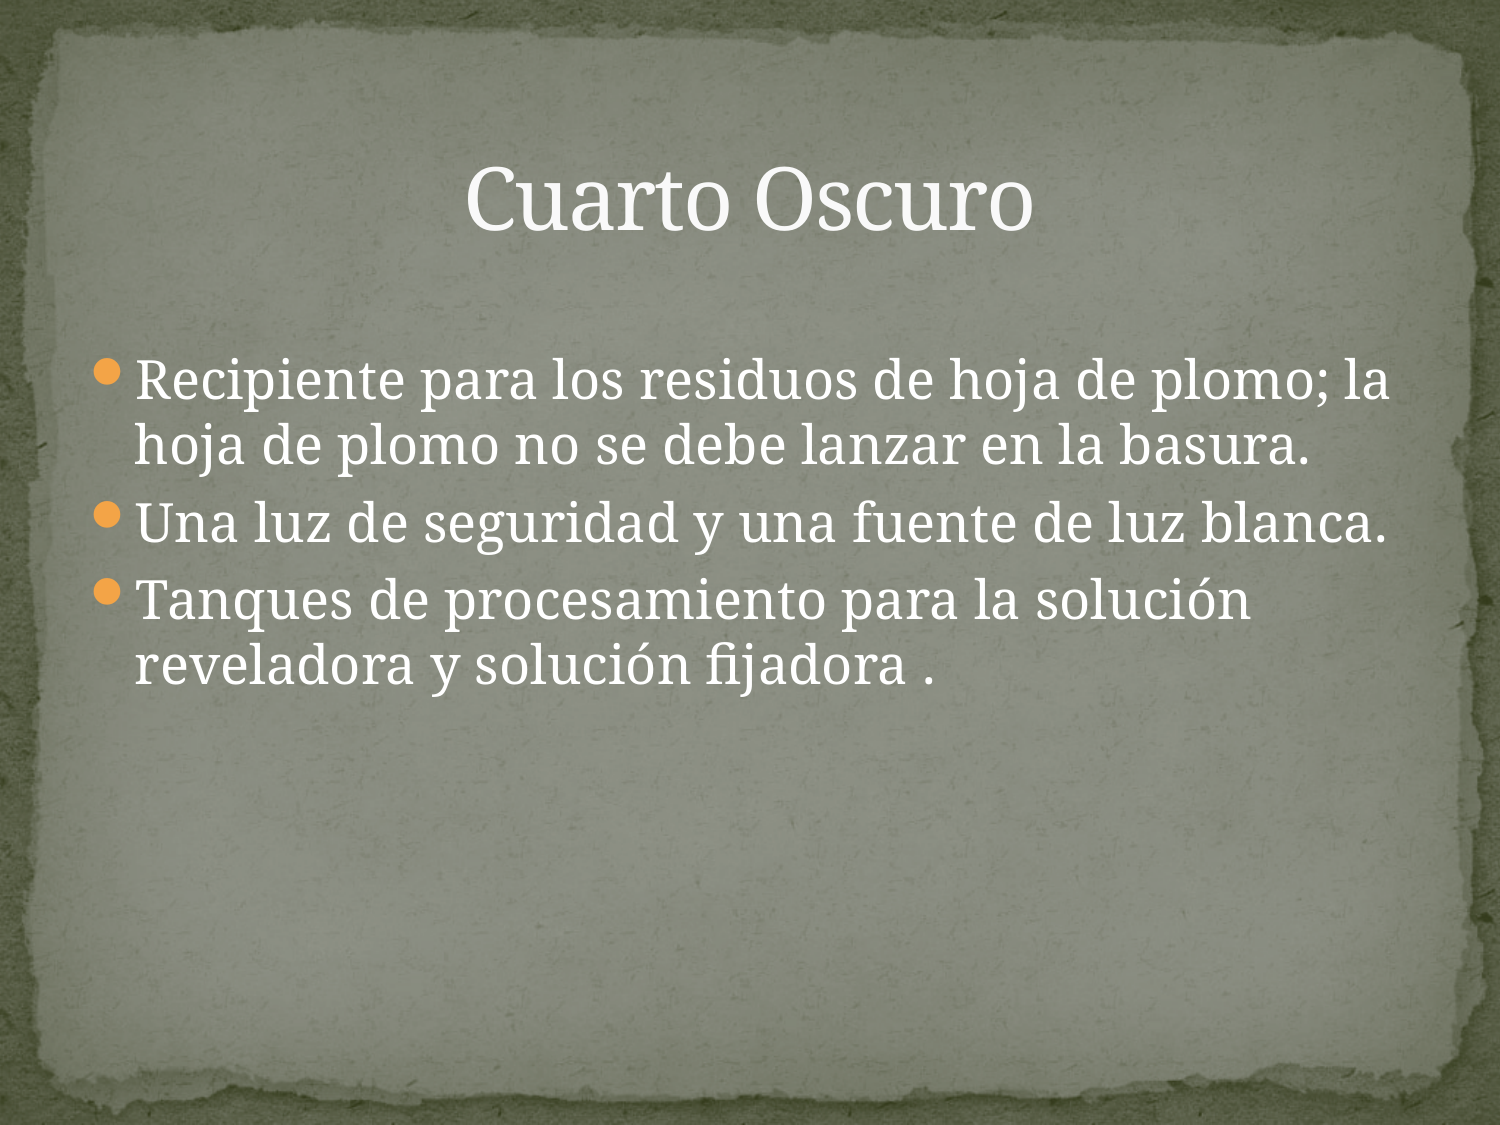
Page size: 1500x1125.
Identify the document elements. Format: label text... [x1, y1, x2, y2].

title Cuarto Oscuro [74, 54, 1425, 256]
list Recipiente para los residuos de hoja de plomo; la hoja de plomo no se debe lanzar en la basura. Una luz de seguridad y una fuente de luz blanca. Tanques de procesamiento para la solución reveladora y solución fijadora . [75, 338, 1425, 1000]
